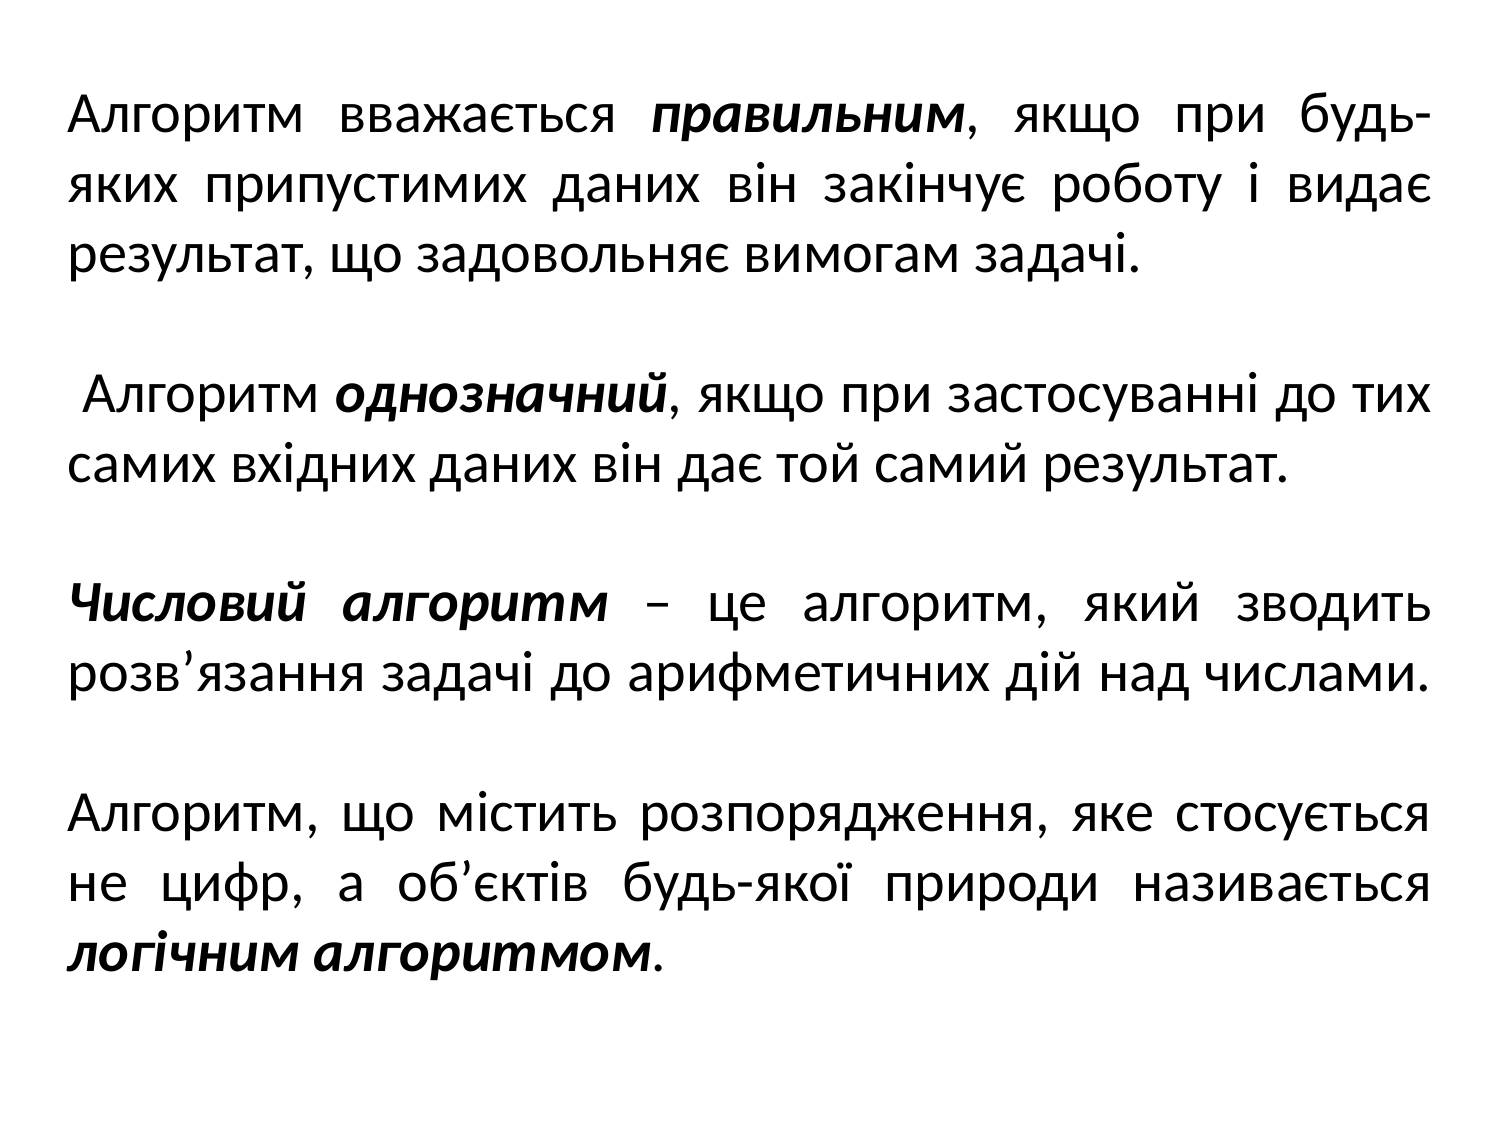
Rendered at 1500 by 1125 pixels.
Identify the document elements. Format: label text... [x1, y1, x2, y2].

text_box Алгоритм вважається правильним, якщо при будь-яких припустимих даних він закінчує роботу і видає результат, що задовольняє вимогам задачі. Алгоритм однозначний, якщо при застосуванні до тих самих вхідних даних він дає той самий результат. Числовий алгоритм – це алгоритм, який зводить розв’язання задачі до арифметичних дій над числами. Алгоритм, що містить розпорядження, яке стосується не цифр, а об’єктів будь-якої природи називається логічним алгоритмом. [53, 66, 1447, 991]
